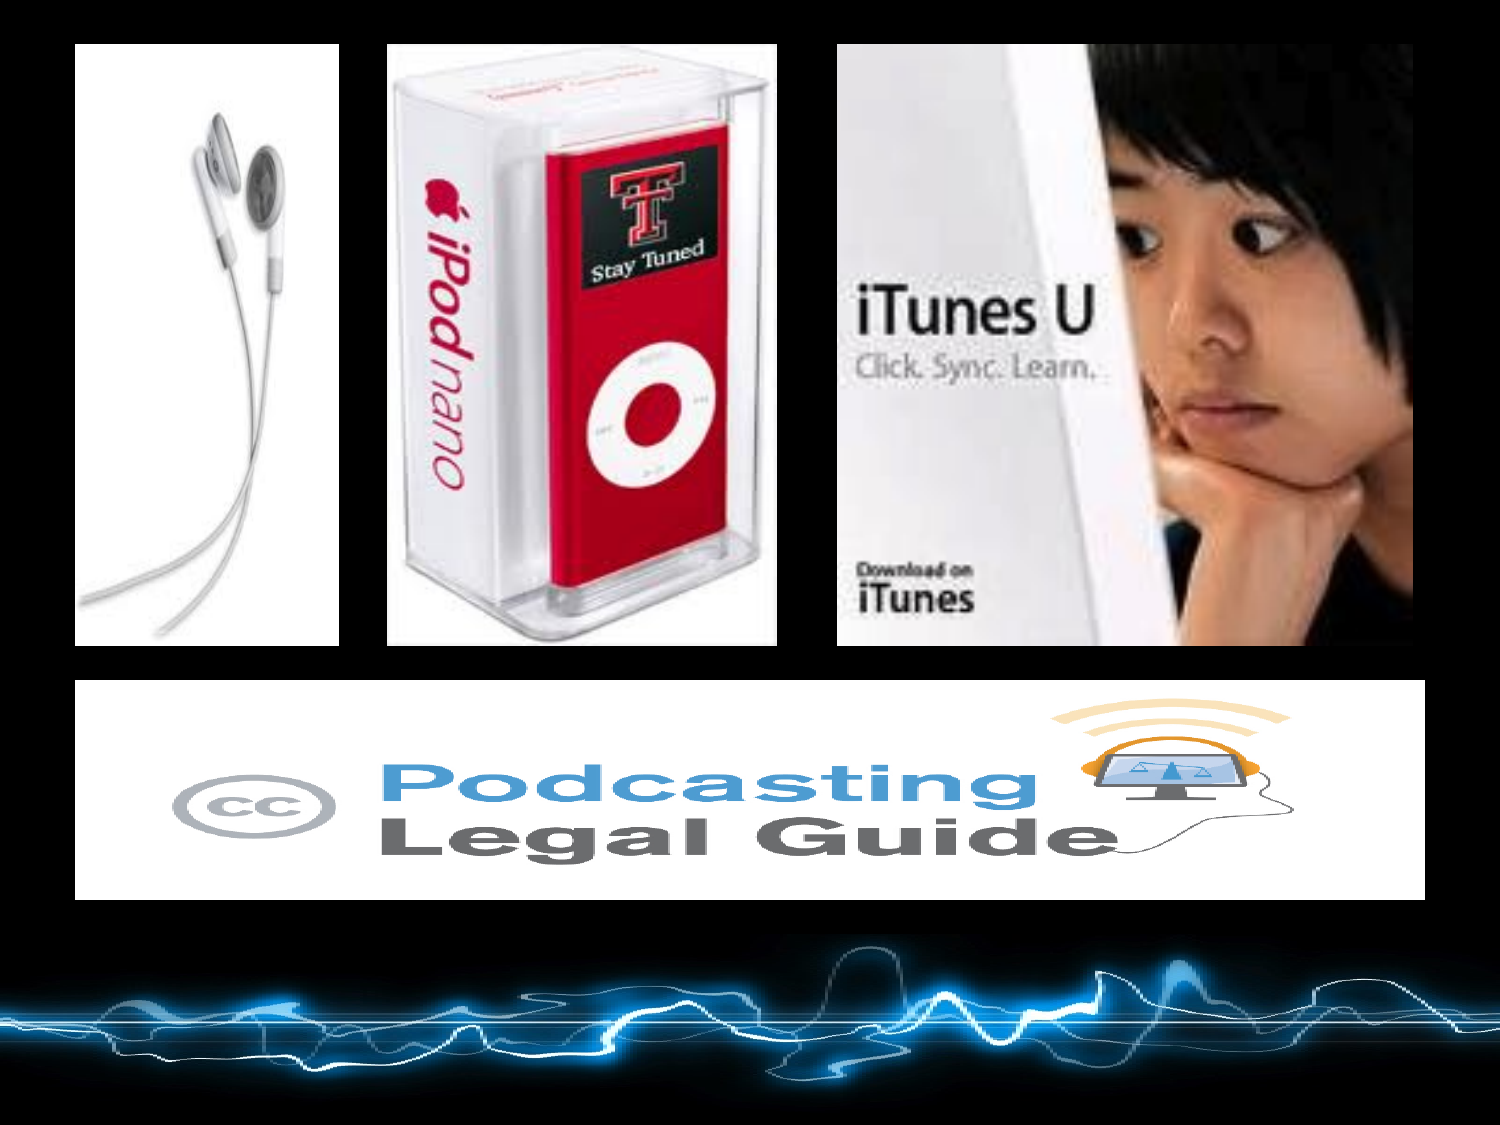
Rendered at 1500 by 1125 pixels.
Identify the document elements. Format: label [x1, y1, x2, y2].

picture [0, 44, 1500, 1125]
list [777, 44, 1500, 647]
